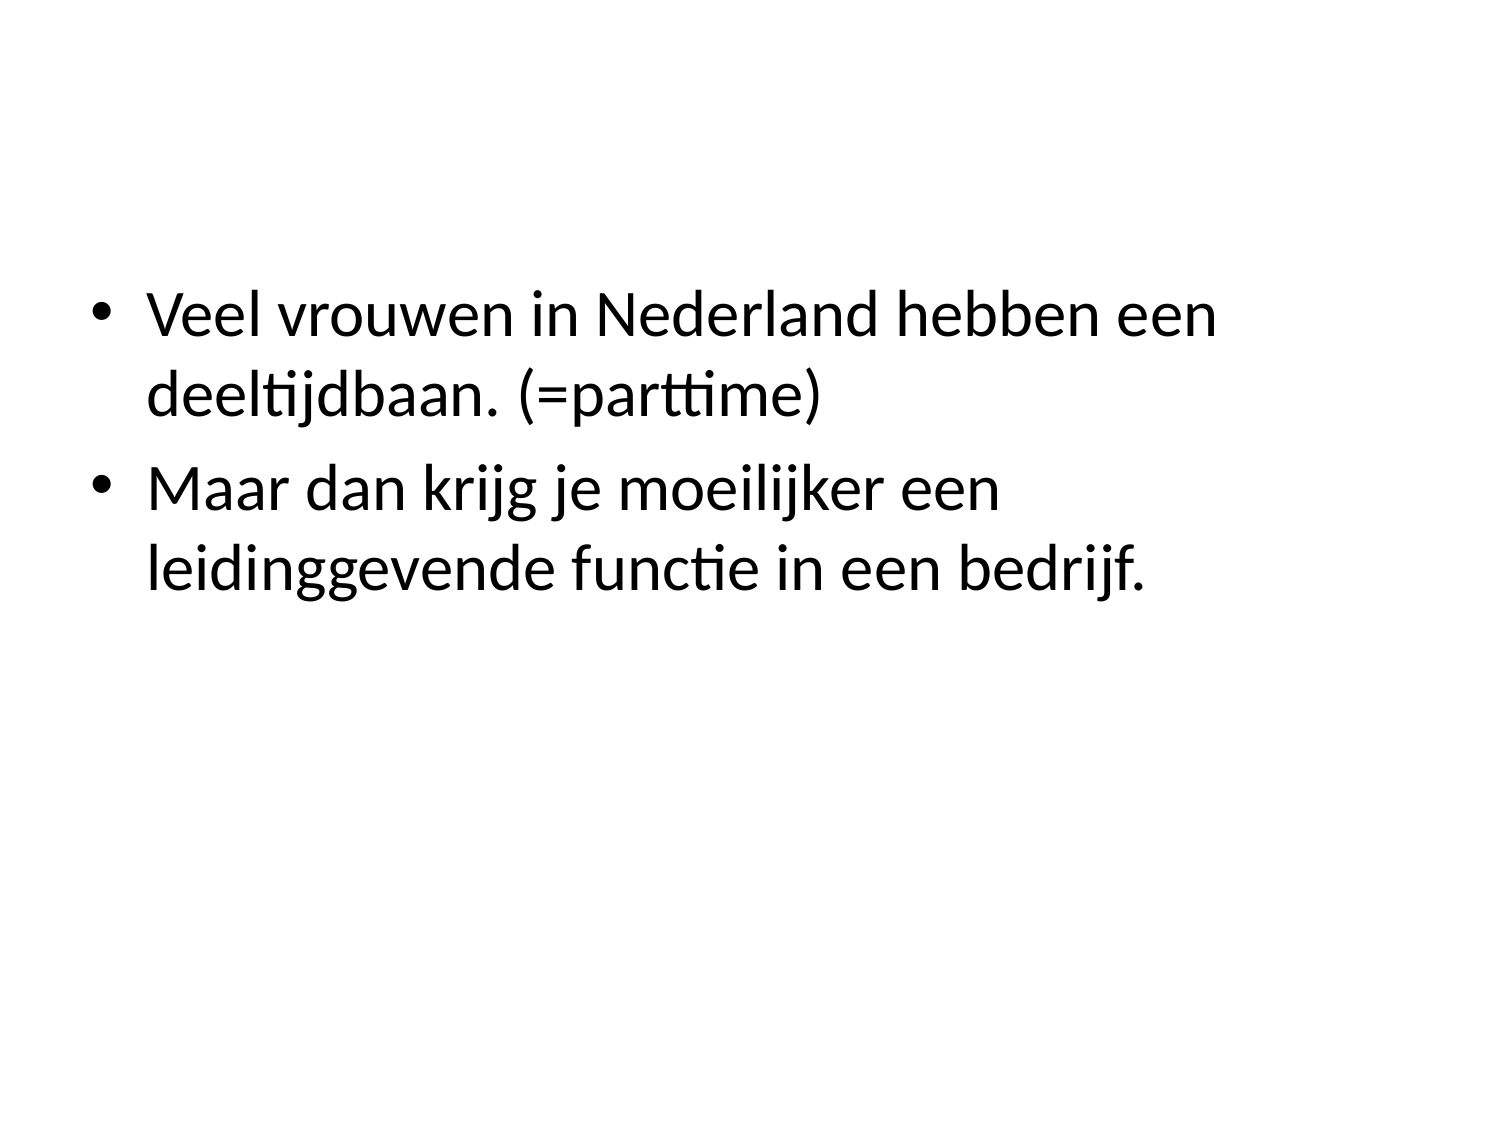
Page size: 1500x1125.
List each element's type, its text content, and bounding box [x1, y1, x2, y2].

list Veel vrouwen in Nederland hebben een deeltijdbaan. (=parttime) Maar dan krijg je moeilijker een leidinggevende functie in een bedrijf. [75, 262, 1425, 1005]
